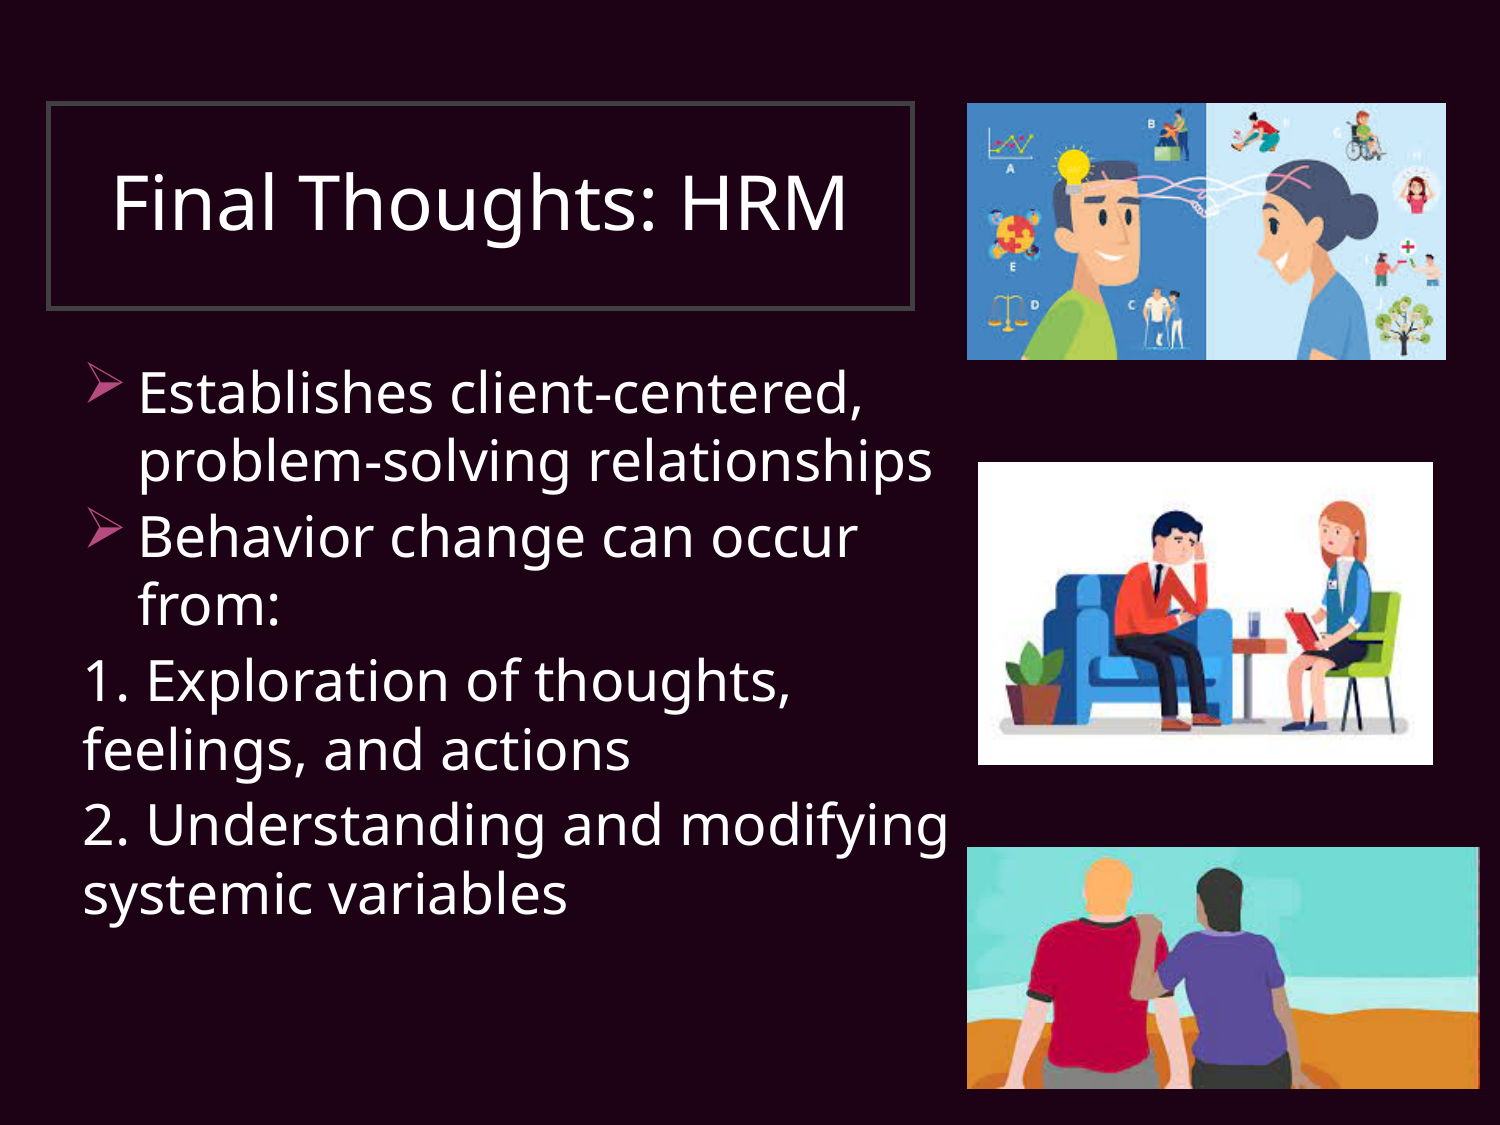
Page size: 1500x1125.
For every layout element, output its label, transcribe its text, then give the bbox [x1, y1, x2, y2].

picture [978, 462, 1433, 766]
picture [966, 103, 1446, 361]
picture [966, 847, 1480, 1089]
list Establishes client-centered, problem-solving relationships​ Behavior change can occur from:​ 1. Exploration of thoughts, feelings, and actions​ 2. Understanding and modifying systemic variables [48, 348, 968, 997]
title Final Thoughts: HRM [48, 103, 913, 309]
